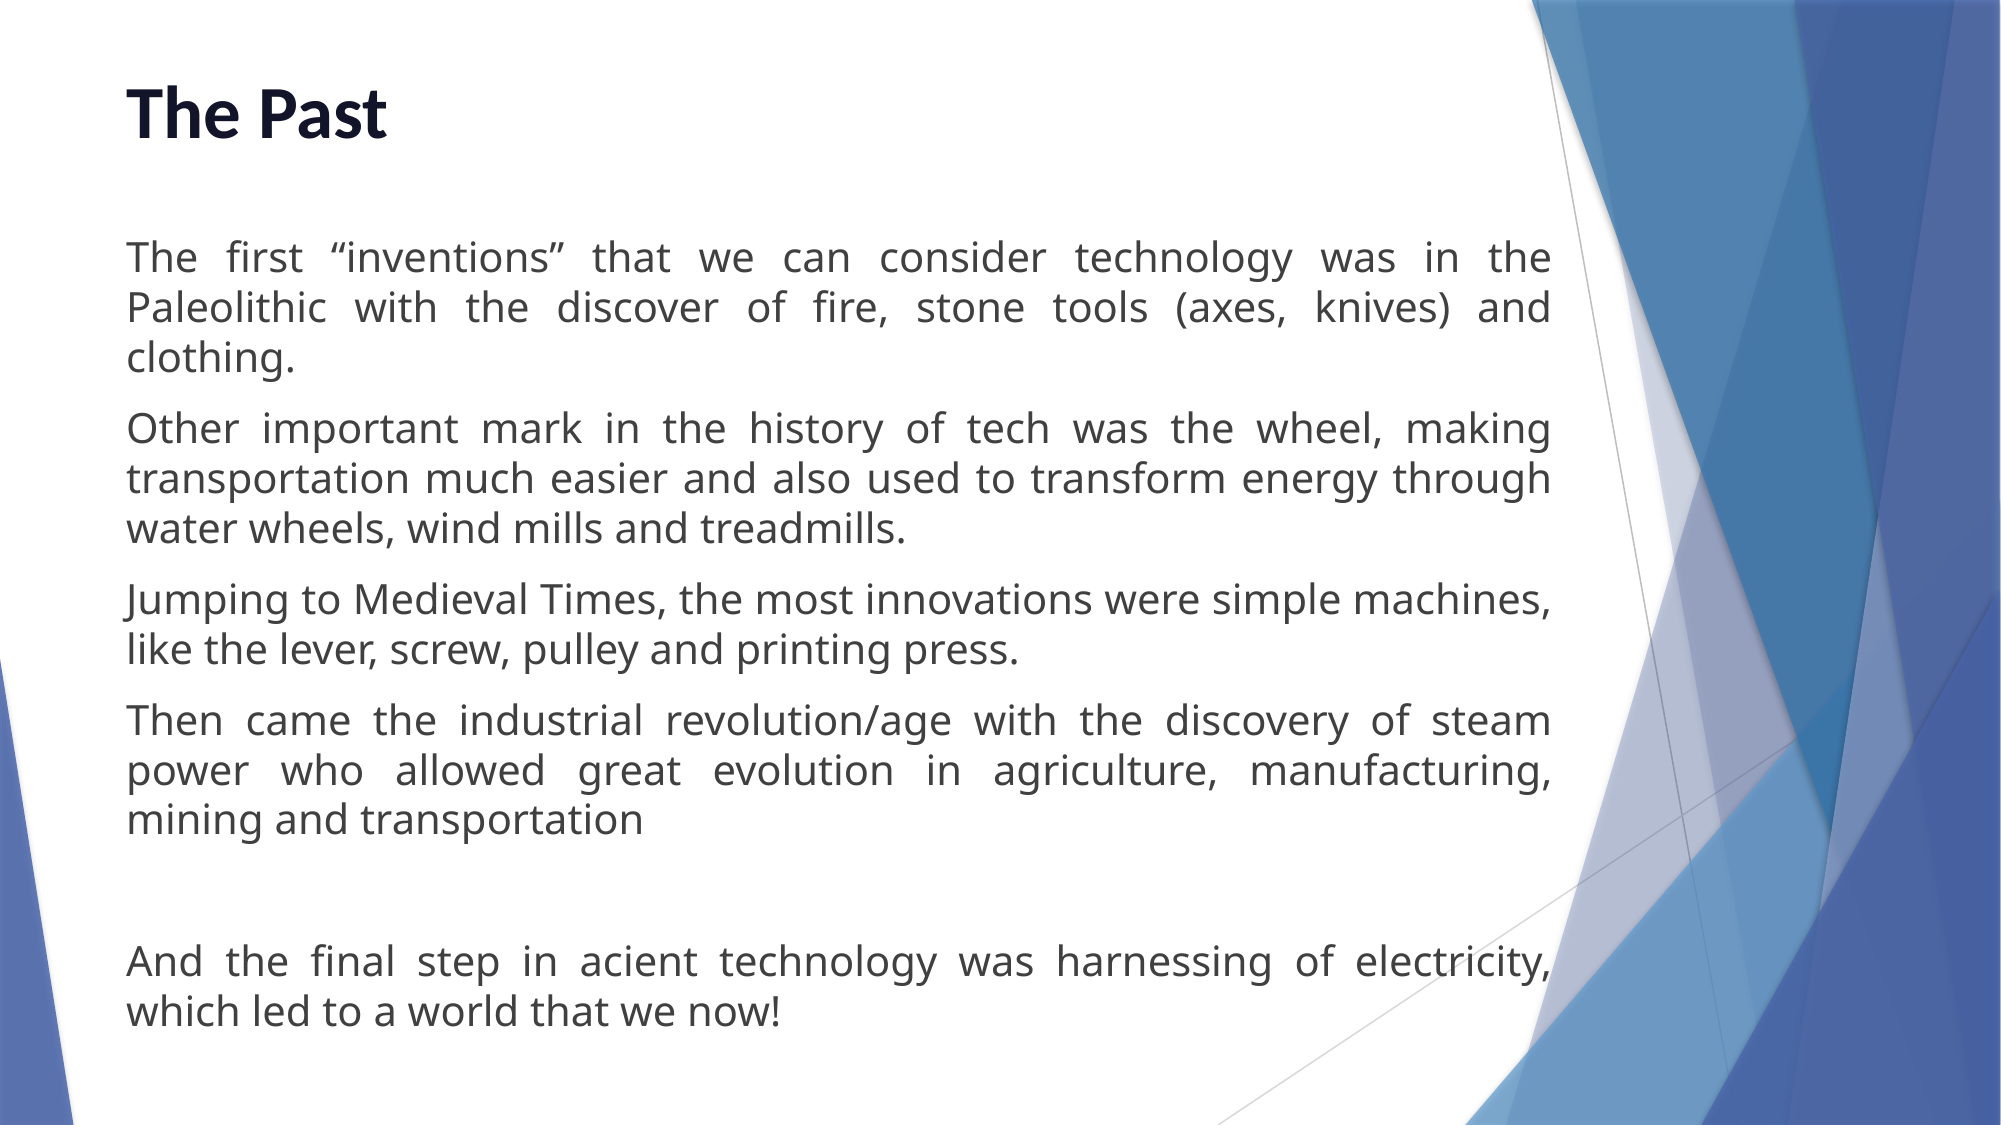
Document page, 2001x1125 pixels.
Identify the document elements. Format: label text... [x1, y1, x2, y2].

list The first “inventions” that we can consider technology was in the Paleolithic with the discover of fire, stone tools (axes, knives) and clothing. Other important mark in the history of tech was the wheel, making transportation much easier and also used to transform energy through water wheels, wind mills and treadmills. Jumping to Medieval Times, the most innovations were simple machines, like the lever, screw, pulley and printing press. Then came the industrial revolution/age with the discovery of steam power who allowed great evolution in agriculture, manufacturing, mining and transportation And the final step in acient technology was harnessing of electricity, which led to a world that we now! [111, 223, 1568, 1125]
title The Past [111, 55, 1522, 223]
